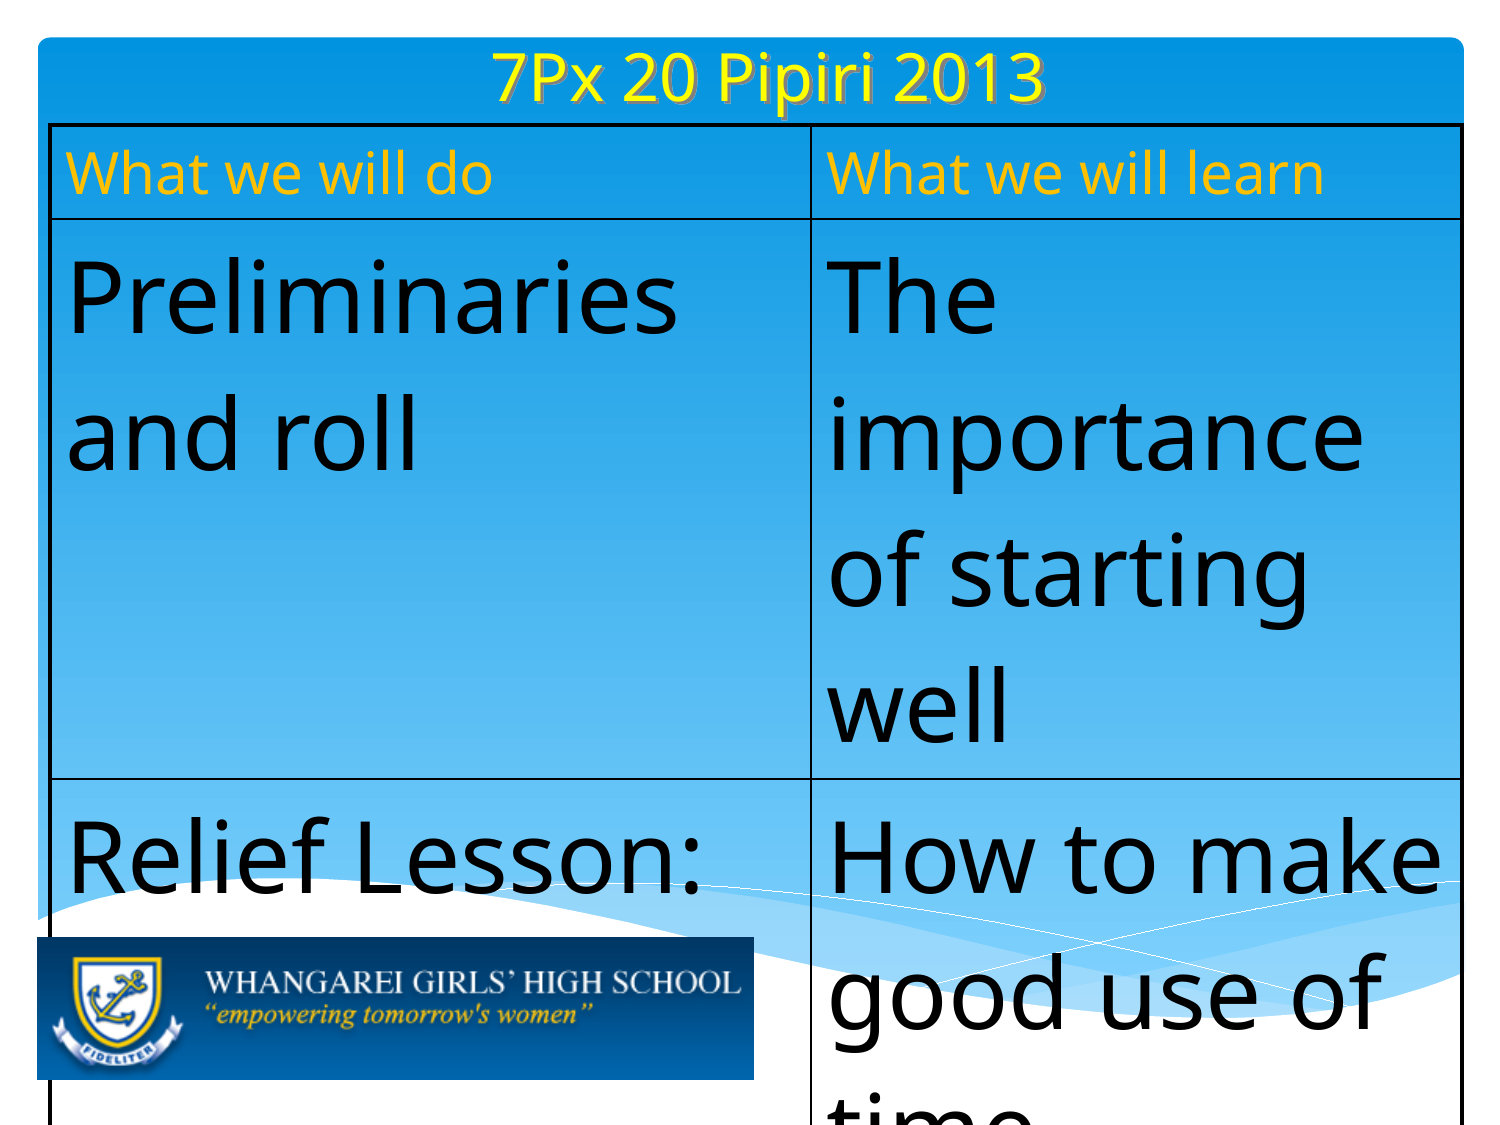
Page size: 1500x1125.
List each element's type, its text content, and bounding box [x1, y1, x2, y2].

text_box 7Px 20 Pipiri 2013 [162, 24, 1375, 123]
table_cell How to make good use of time [812, 780, 1460, 1125]
table_header What we will do [52, 127, 810, 218]
picture [37, 937, 754, 1080]
table_header What we will learn [812, 127, 1460, 218]
table_cell The importance of starting well [812, 220, 1460, 778]
table_cell Relief Lesson: HRT [52, 780, 810, 1125]
table_cell Preliminaries and roll [52, 220, 810, 778]
